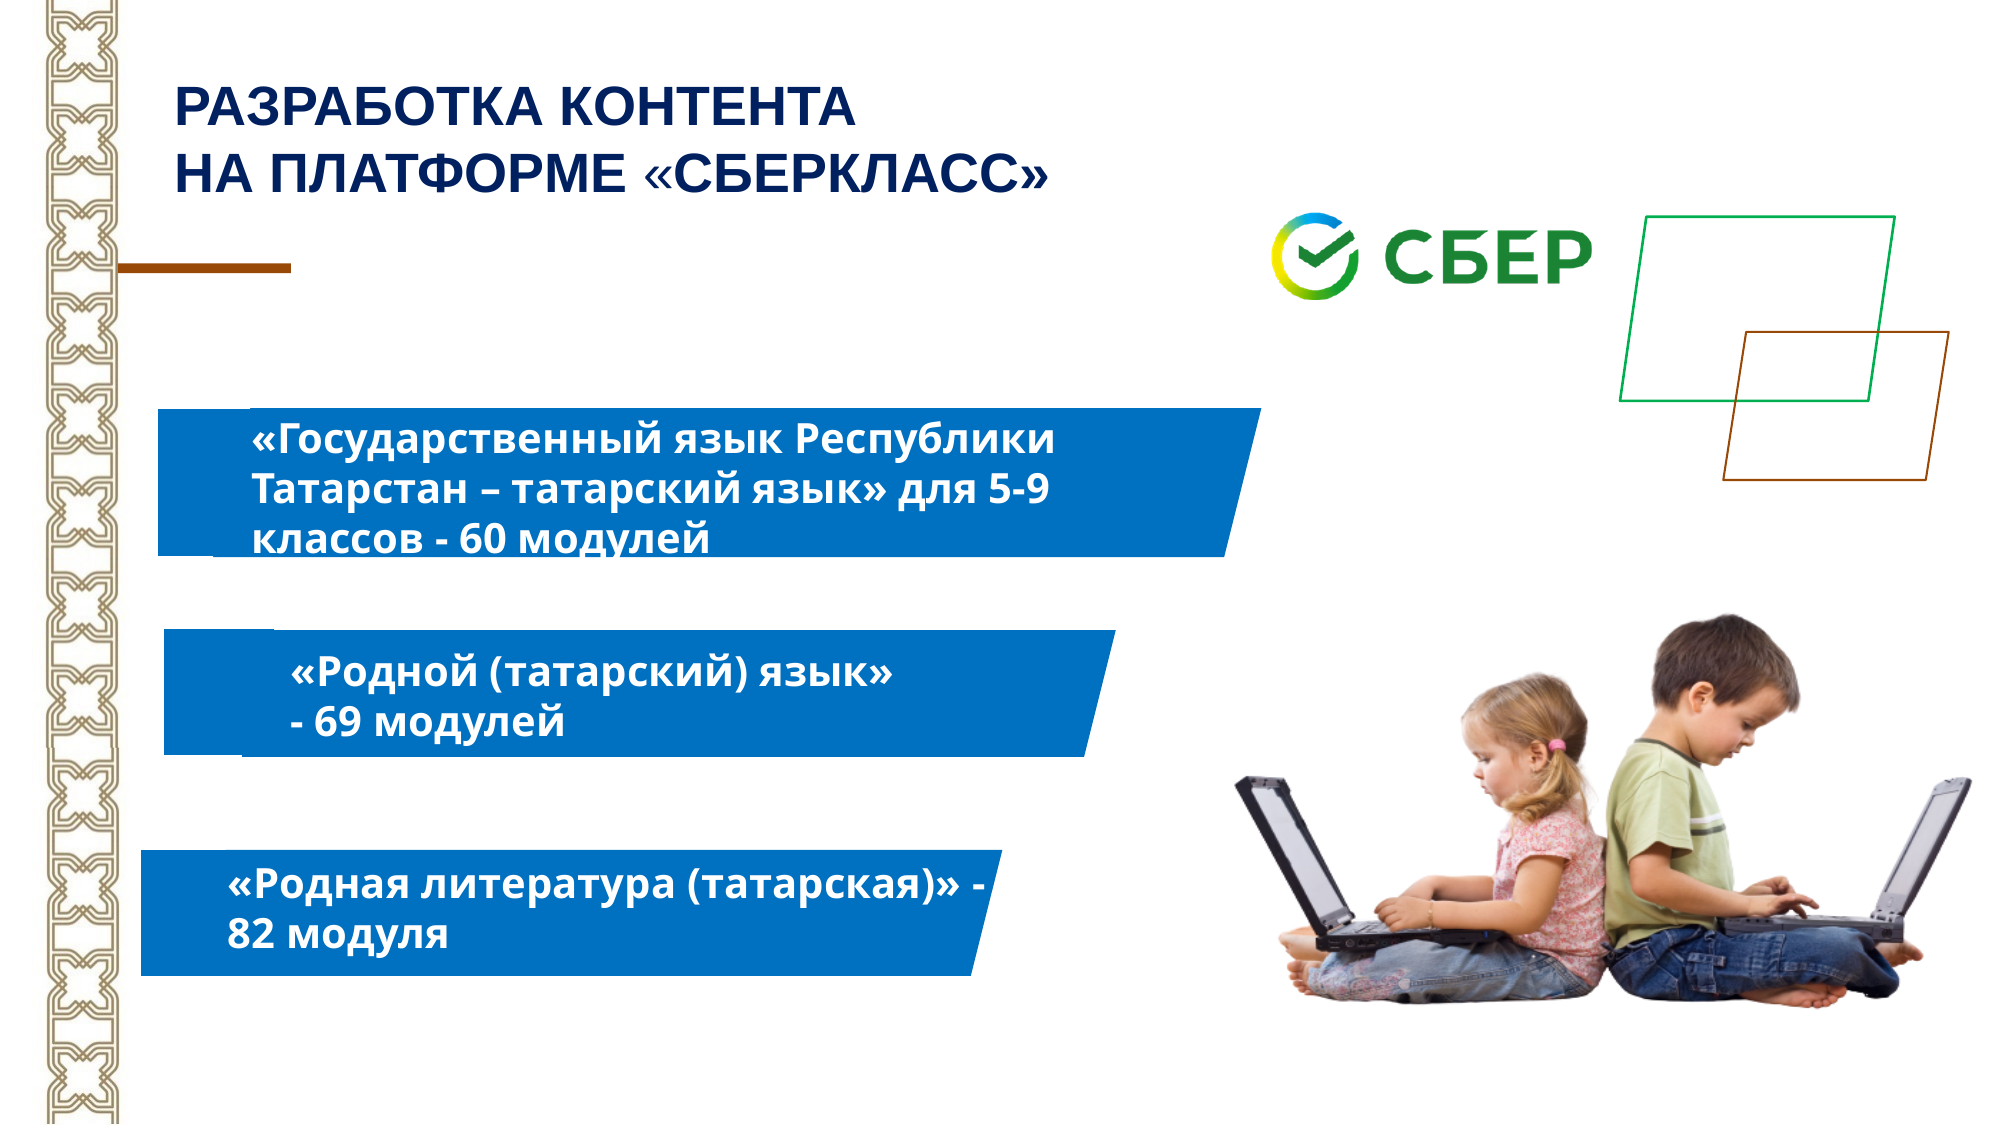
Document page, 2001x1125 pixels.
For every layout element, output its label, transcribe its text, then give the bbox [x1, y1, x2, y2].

text_box [1617, 214, 1897, 404]
text_box [239, 753, 1088, 759]
text_box [161, 627, 276, 757]
text_box «Родная литература (татарская)» - 82 модуля [213, 849, 1014, 965]
picture [0, 0, 2001, 1125]
text_box «Родной (татарский) язык» - 69 модулей [276, 637, 1173, 753]
text_box [193, 965, 976, 979]
text_box [156, 407, 236, 558]
text_box [1230, 405, 1264, 543]
text_box [116, 261, 293, 275]
text_box [139, 848, 254, 978]
text_box [1721, 329, 1951, 483]
text_box «Государственный язык Республики Татарстан – татарский язык» для 5-9 классов - 60 модулей [236, 344, 1230, 630]
text_box [276, 630, 1118, 637]
text_box РАЗРАБОТКА КОНТЕНТА НА ПЛАТФОРМЕ «СБЕРКЛАСС» [159, 62, 1066, 211]
